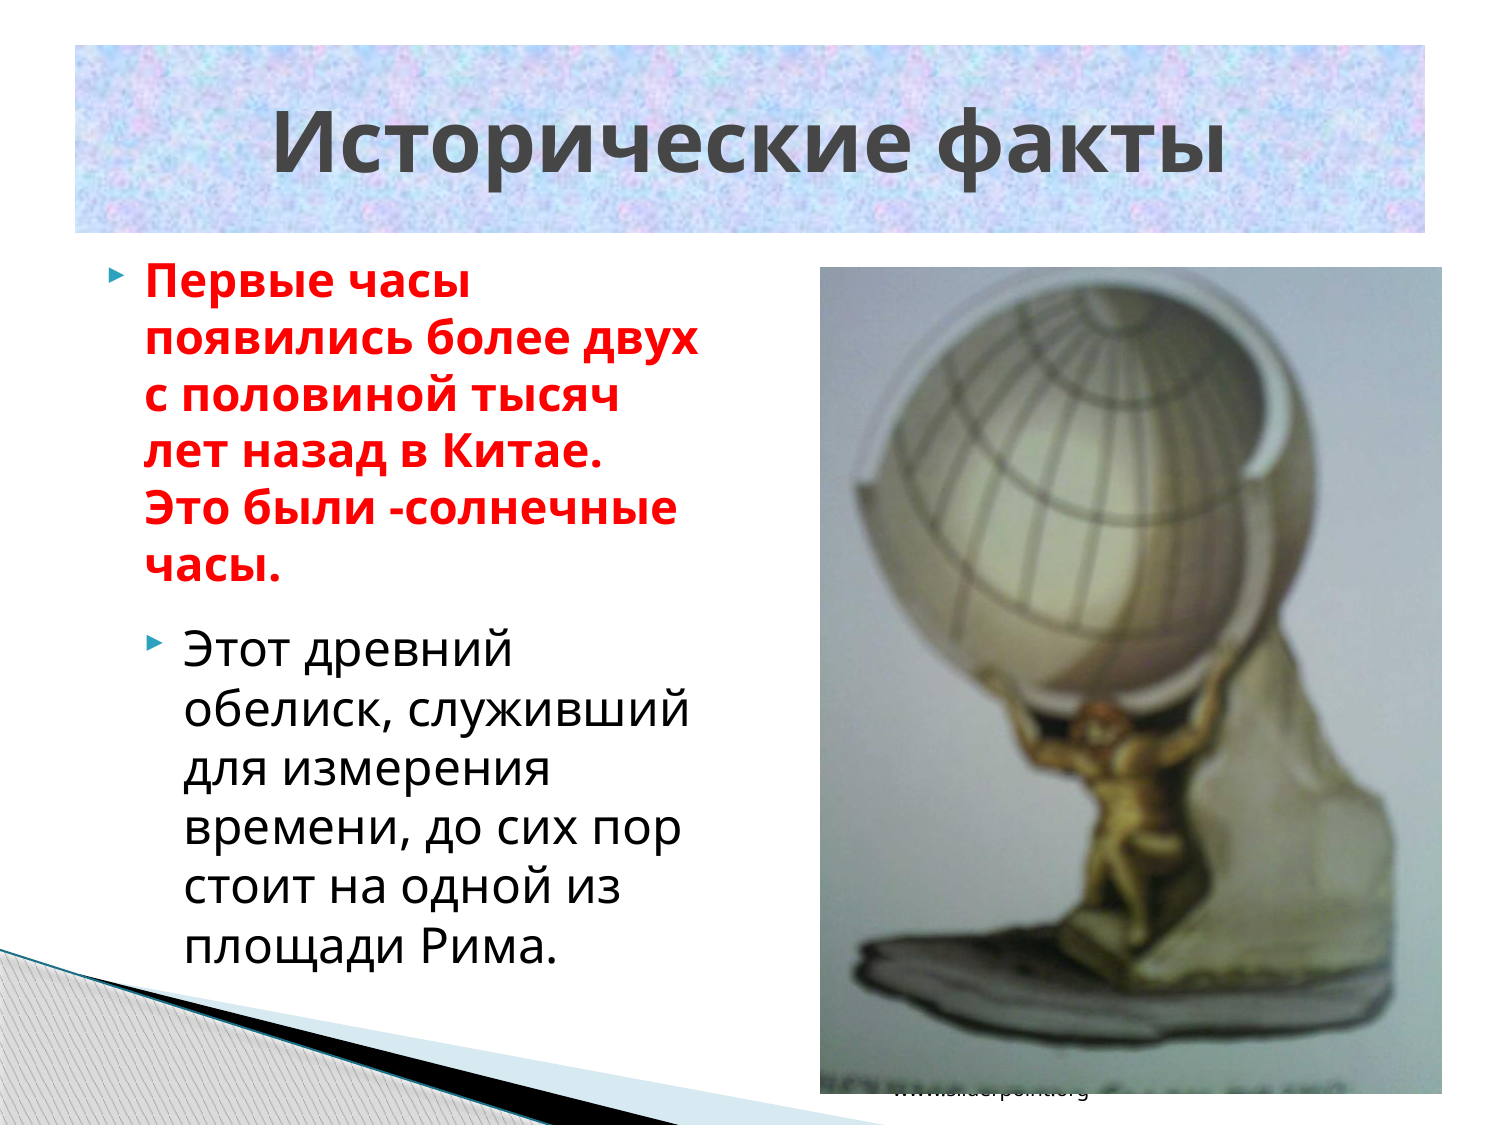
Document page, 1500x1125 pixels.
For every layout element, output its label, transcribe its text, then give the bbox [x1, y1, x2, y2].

picture [820, 266, 1442, 1095]
list Первые часы появились более двух с половиной тысяч лет назад в Китае. Это были -солнечные часы. [75, 243, 715, 598]
footer www.sliderpoint.org [718, 1051, 1105, 1112]
text_box Этот древний обелиск, служивший для измерения времени, до сих пор стоит на одной из площади Рима. [112, 609, 752, 988]
title Исторические факты [75, 45, 1425, 233]
